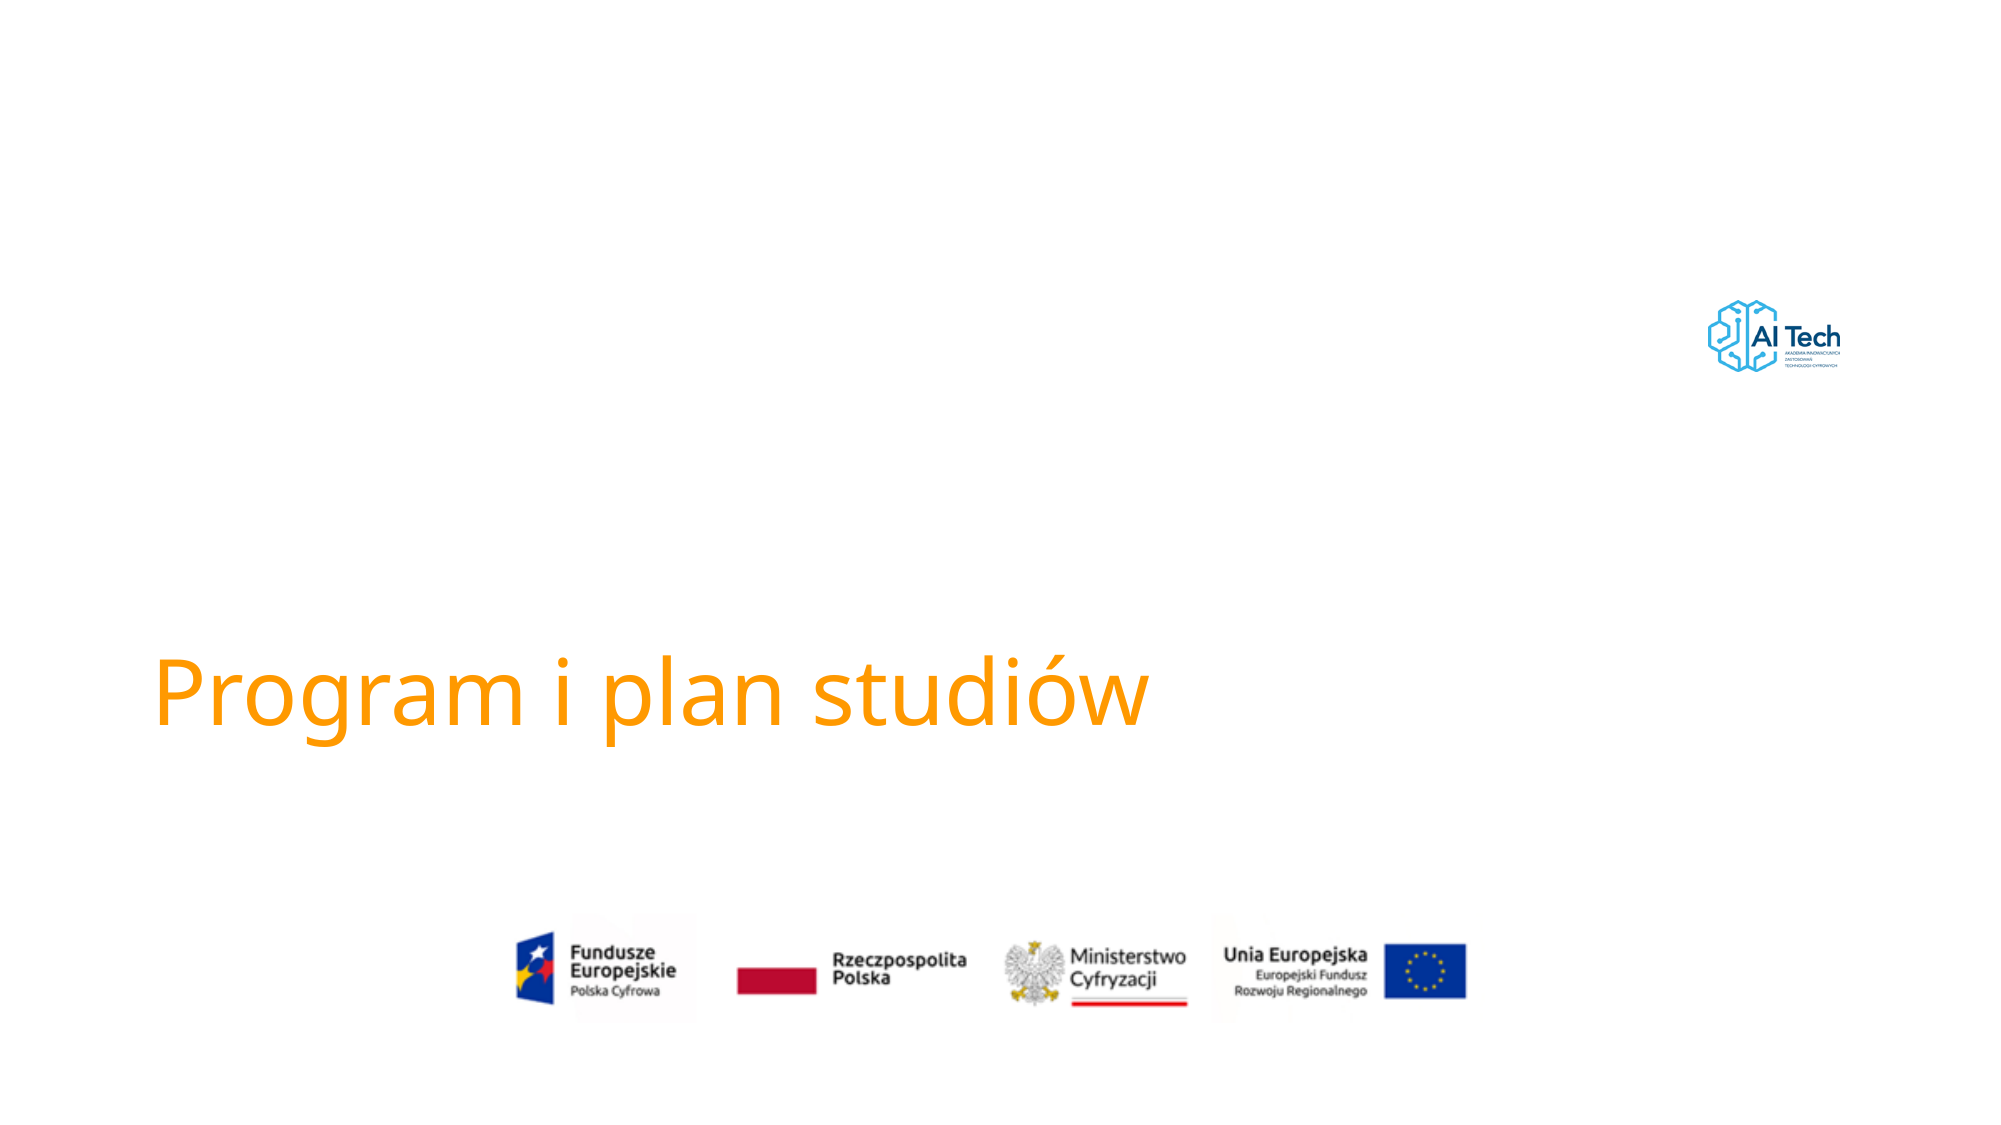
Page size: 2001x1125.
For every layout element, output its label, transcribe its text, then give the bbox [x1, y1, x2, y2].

title Program i plan studiów [136, 284, 1862, 753]
picture [483, 906, 1486, 1023]
